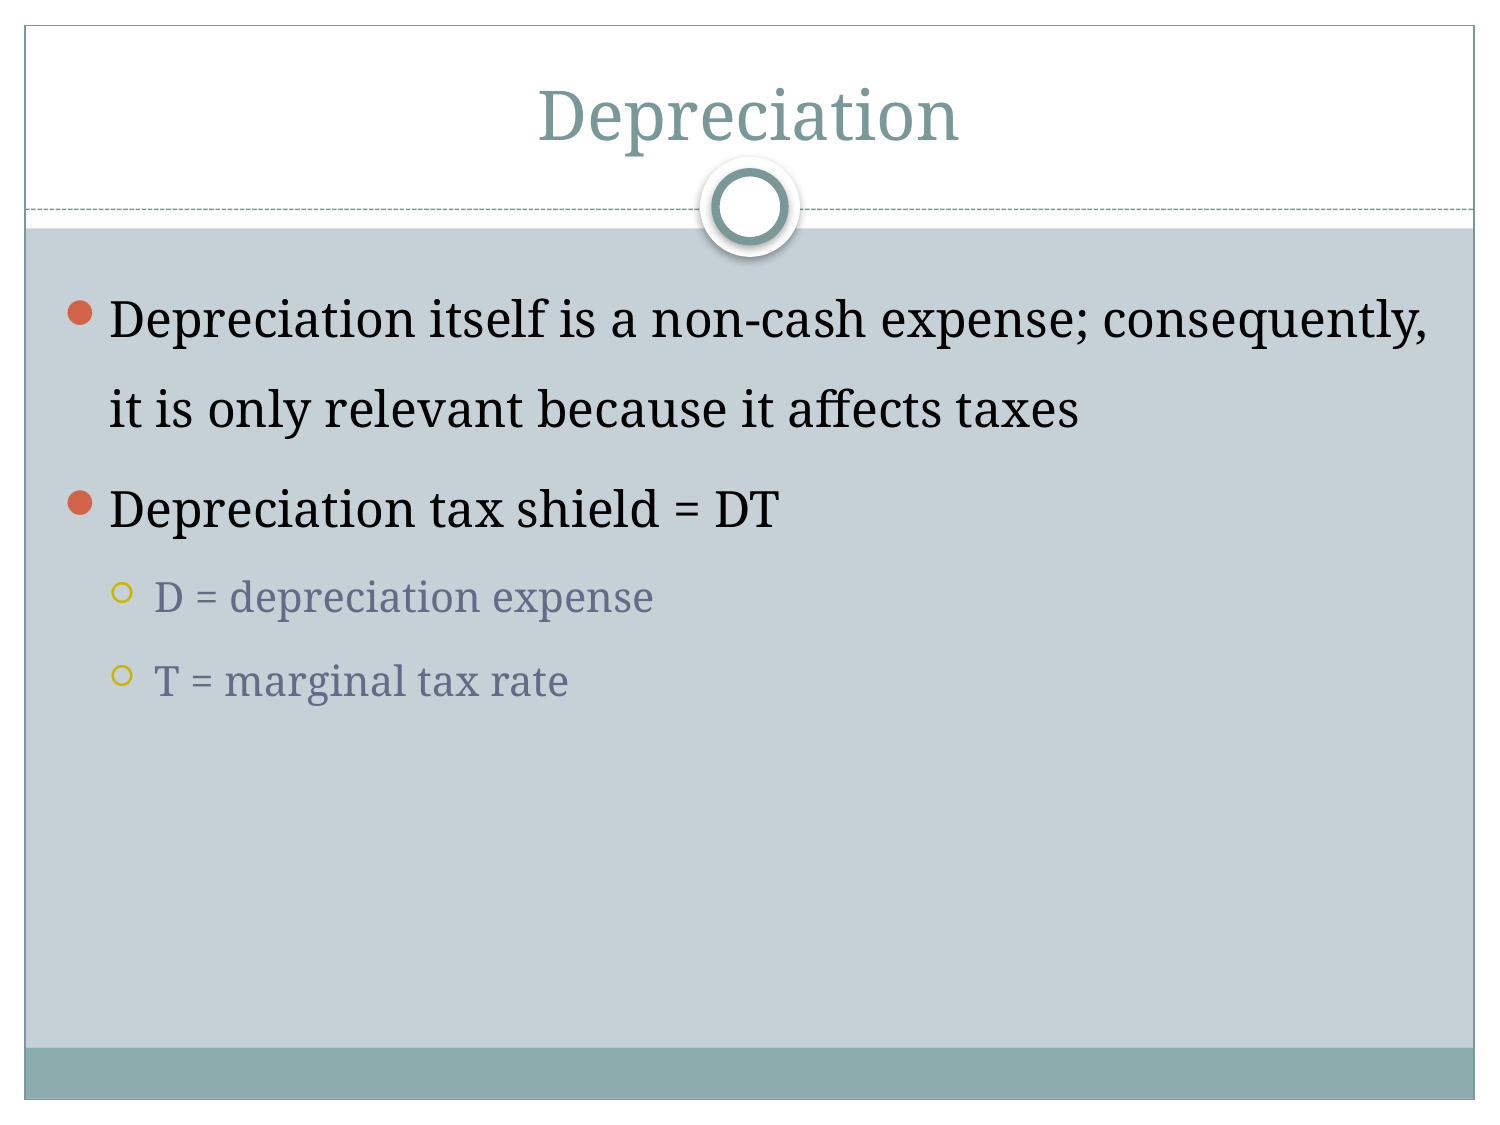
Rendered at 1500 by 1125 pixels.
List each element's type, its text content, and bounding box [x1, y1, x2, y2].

list Depreciation itself is a non-cash expense; consequently, it is only relevant because it affects taxes Depreciation tax shield = DT D = depreciation expense T = marginal tax rate [49, 250, 1445, 1001]
title Depreciation [49, 37, 1450, 162]
